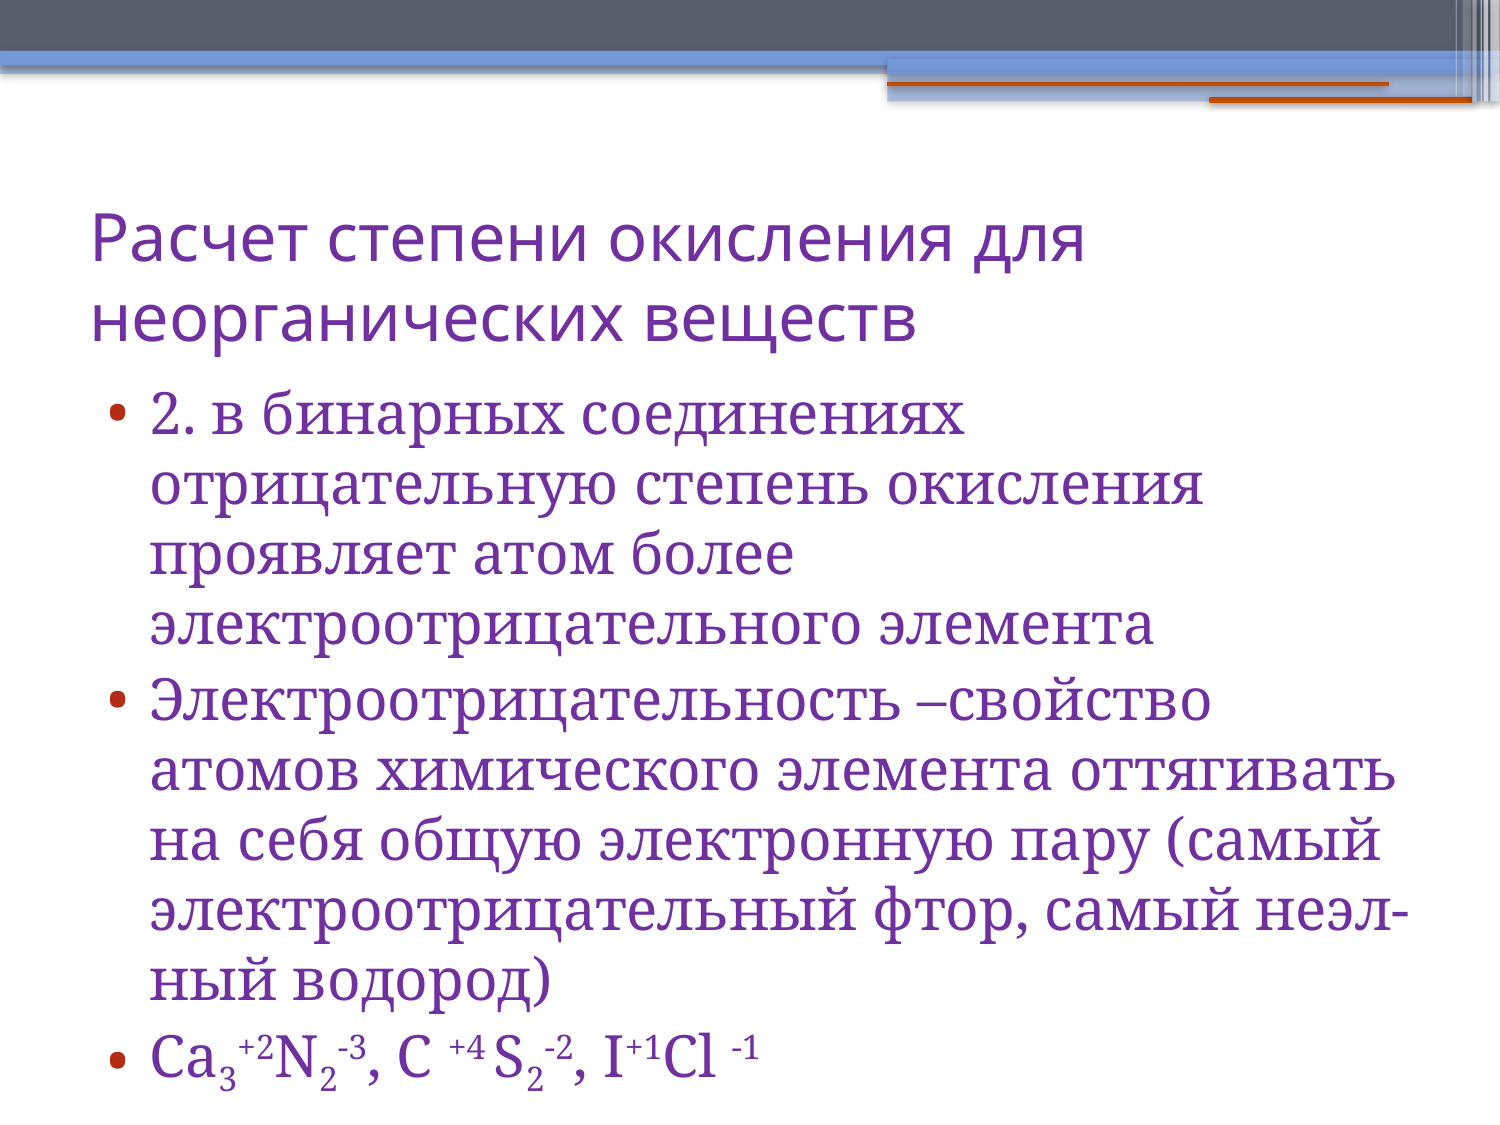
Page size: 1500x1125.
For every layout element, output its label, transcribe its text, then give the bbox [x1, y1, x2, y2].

text_box 2. в бинарных соединениях отрицательную степень окисления проявляет атом более электроотрицательного элемента Электроотрицательность –свойство атомов химического элемента оттягивать на себя общую электронную пару (самый электроотрицательный фтор, самый неэл-ный водород) Ca3+2N2-3, C +4 S2-2, I+1Cl -1 [75, 368, 1425, 1079]
text_box Расчет степени окисления для неорганических веществ [75, 187, 1425, 363]
